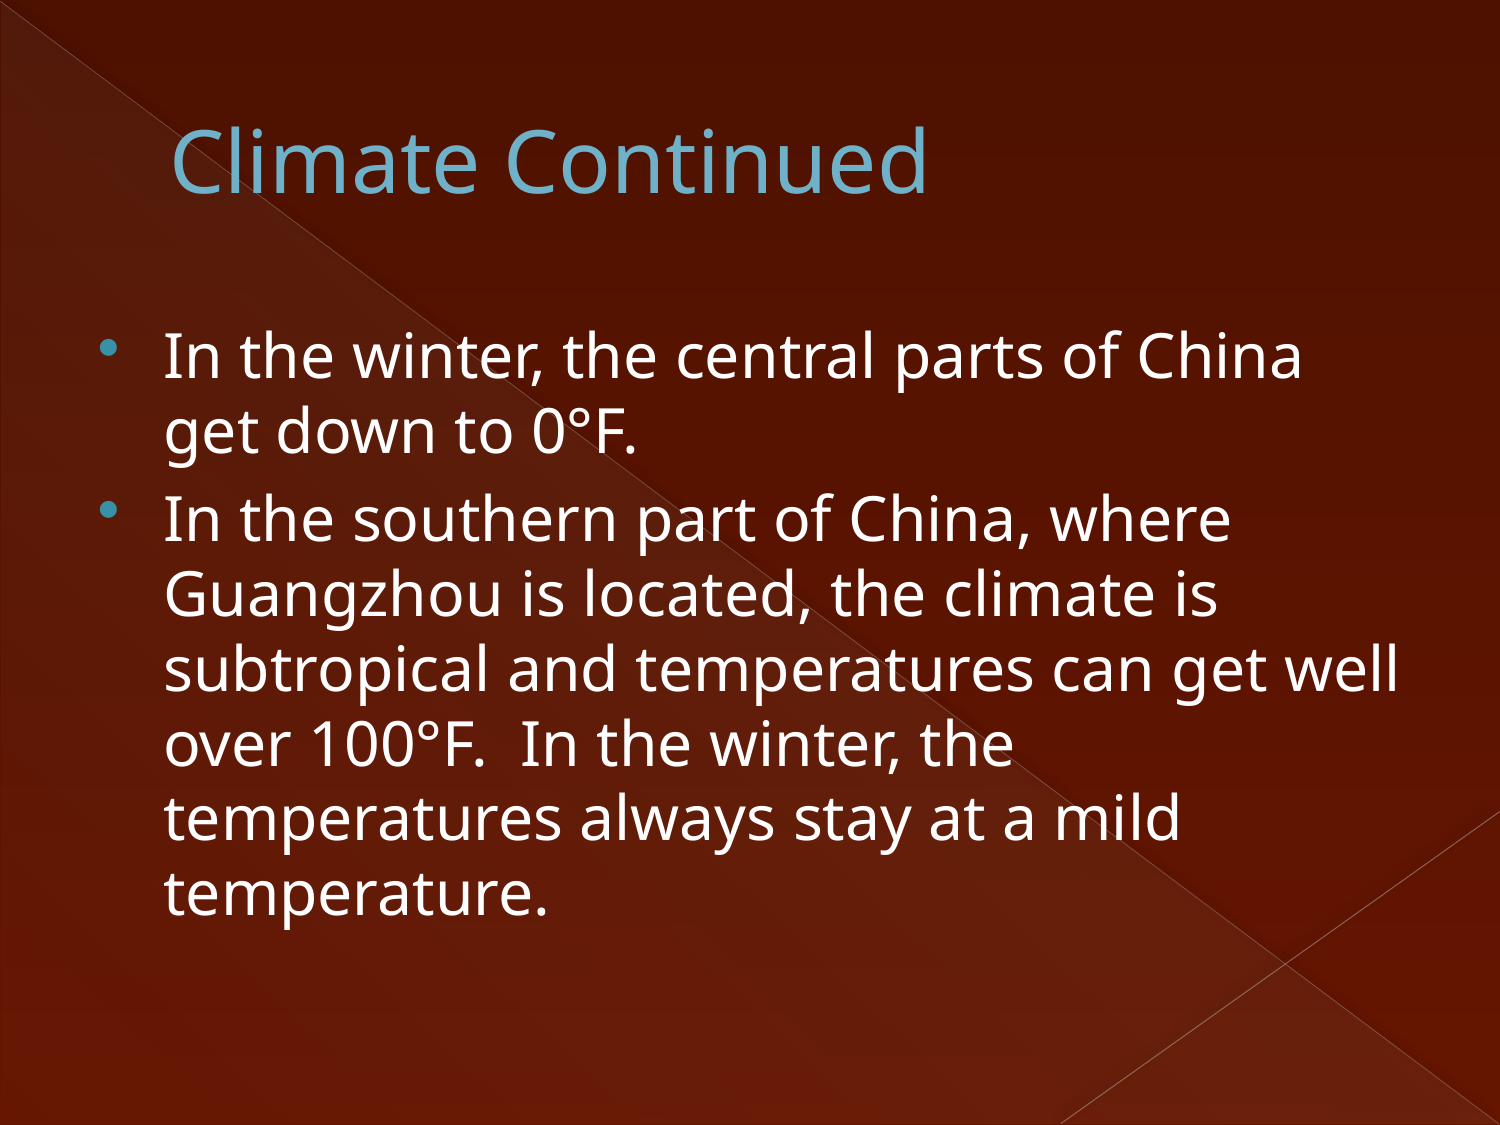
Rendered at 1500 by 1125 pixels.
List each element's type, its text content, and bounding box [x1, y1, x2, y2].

list In the winter, the central parts of China get down to 0°F. In the southern part of China, where Guangzhou is located, the climate is subtropical and temperatures can get well over 100°F. In the winter, the temperatures always stay at a mild temperature. [75, 308, 1425, 1059]
title Climate Continued [75, 43, 1425, 274]
